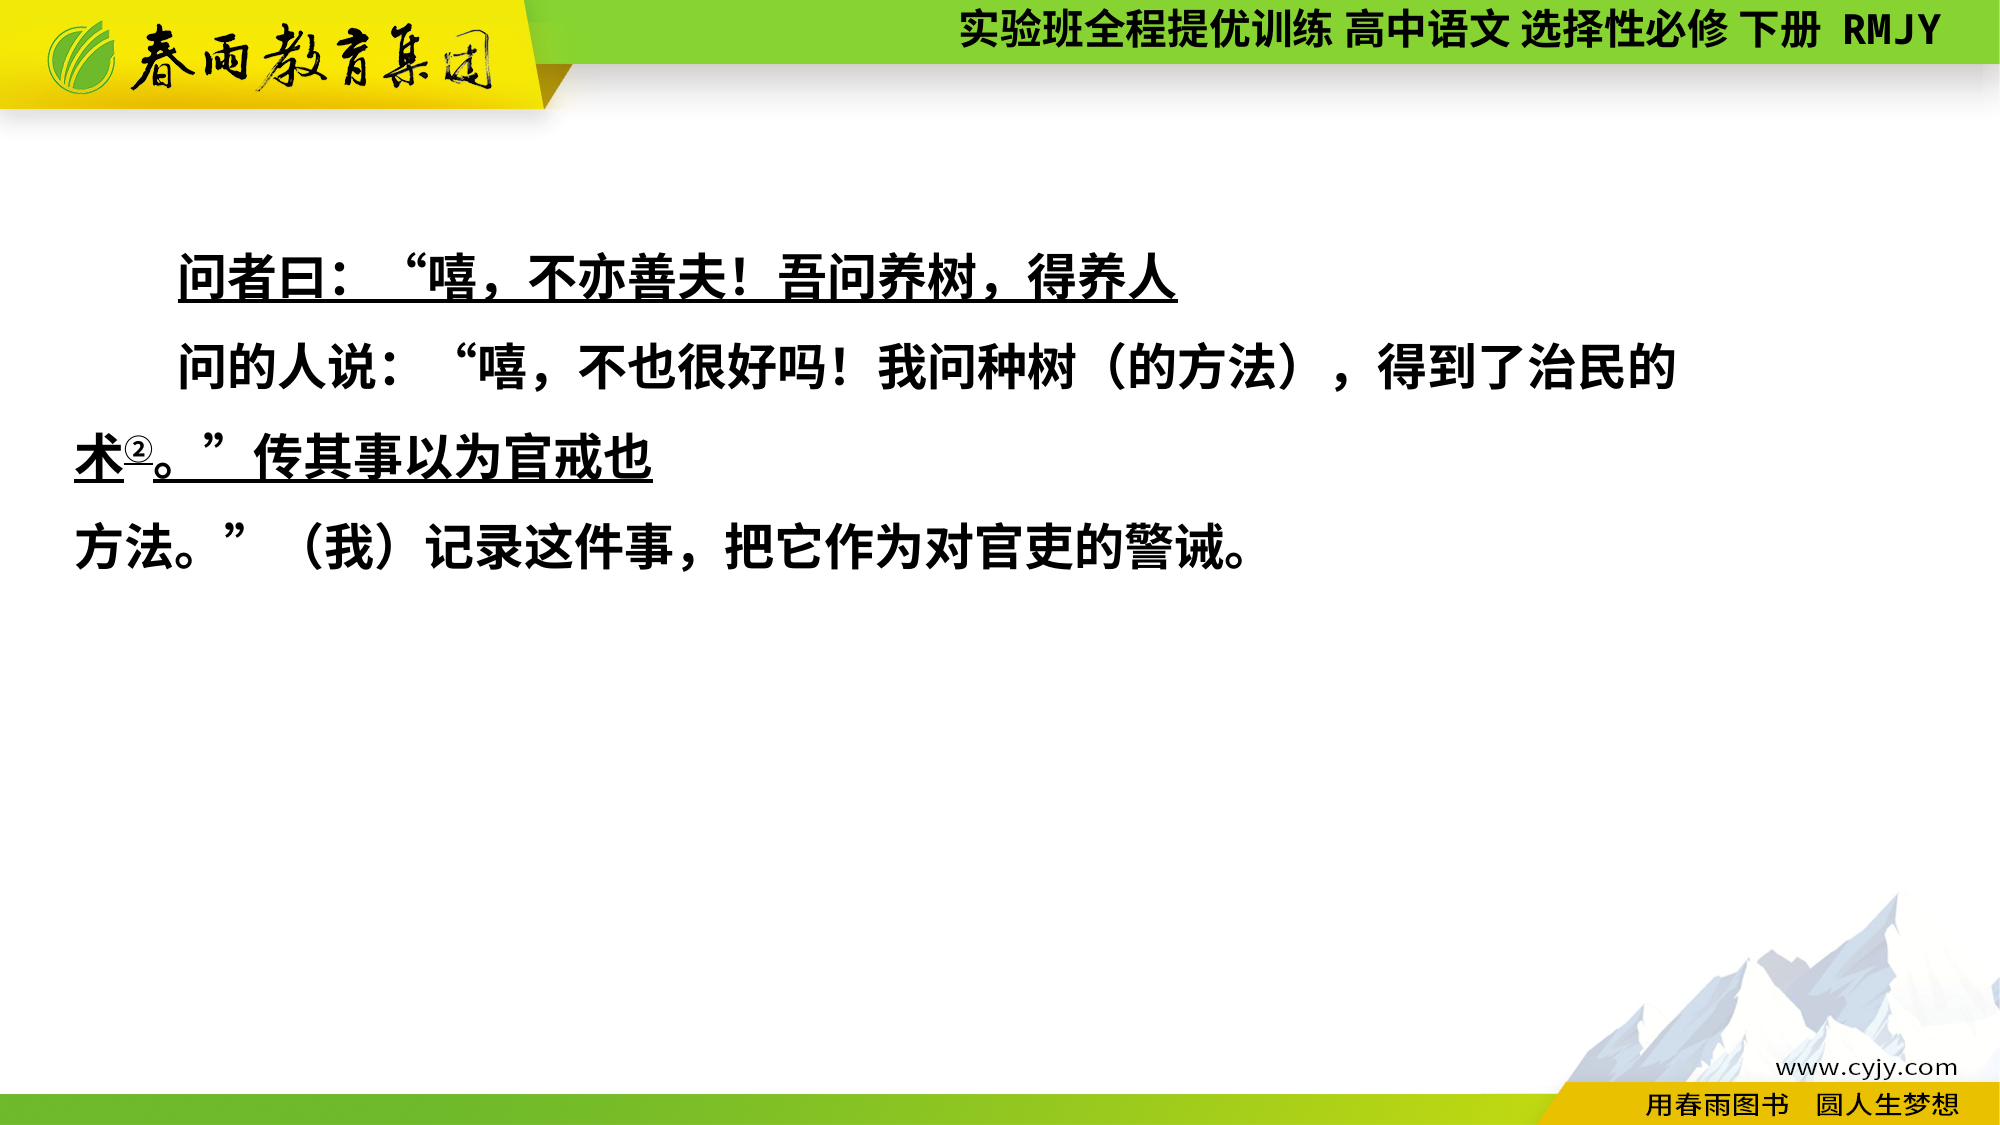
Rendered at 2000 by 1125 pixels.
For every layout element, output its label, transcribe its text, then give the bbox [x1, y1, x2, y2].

text_box 问的人说：“嘻，不也很好吗！我问种树（的方法），得到了治民的 方法。”（我）记录这件事，把它作为对官吏的警诫。 [59, 297, 1944, 583]
picture [0, 0, 2000, 1125]
